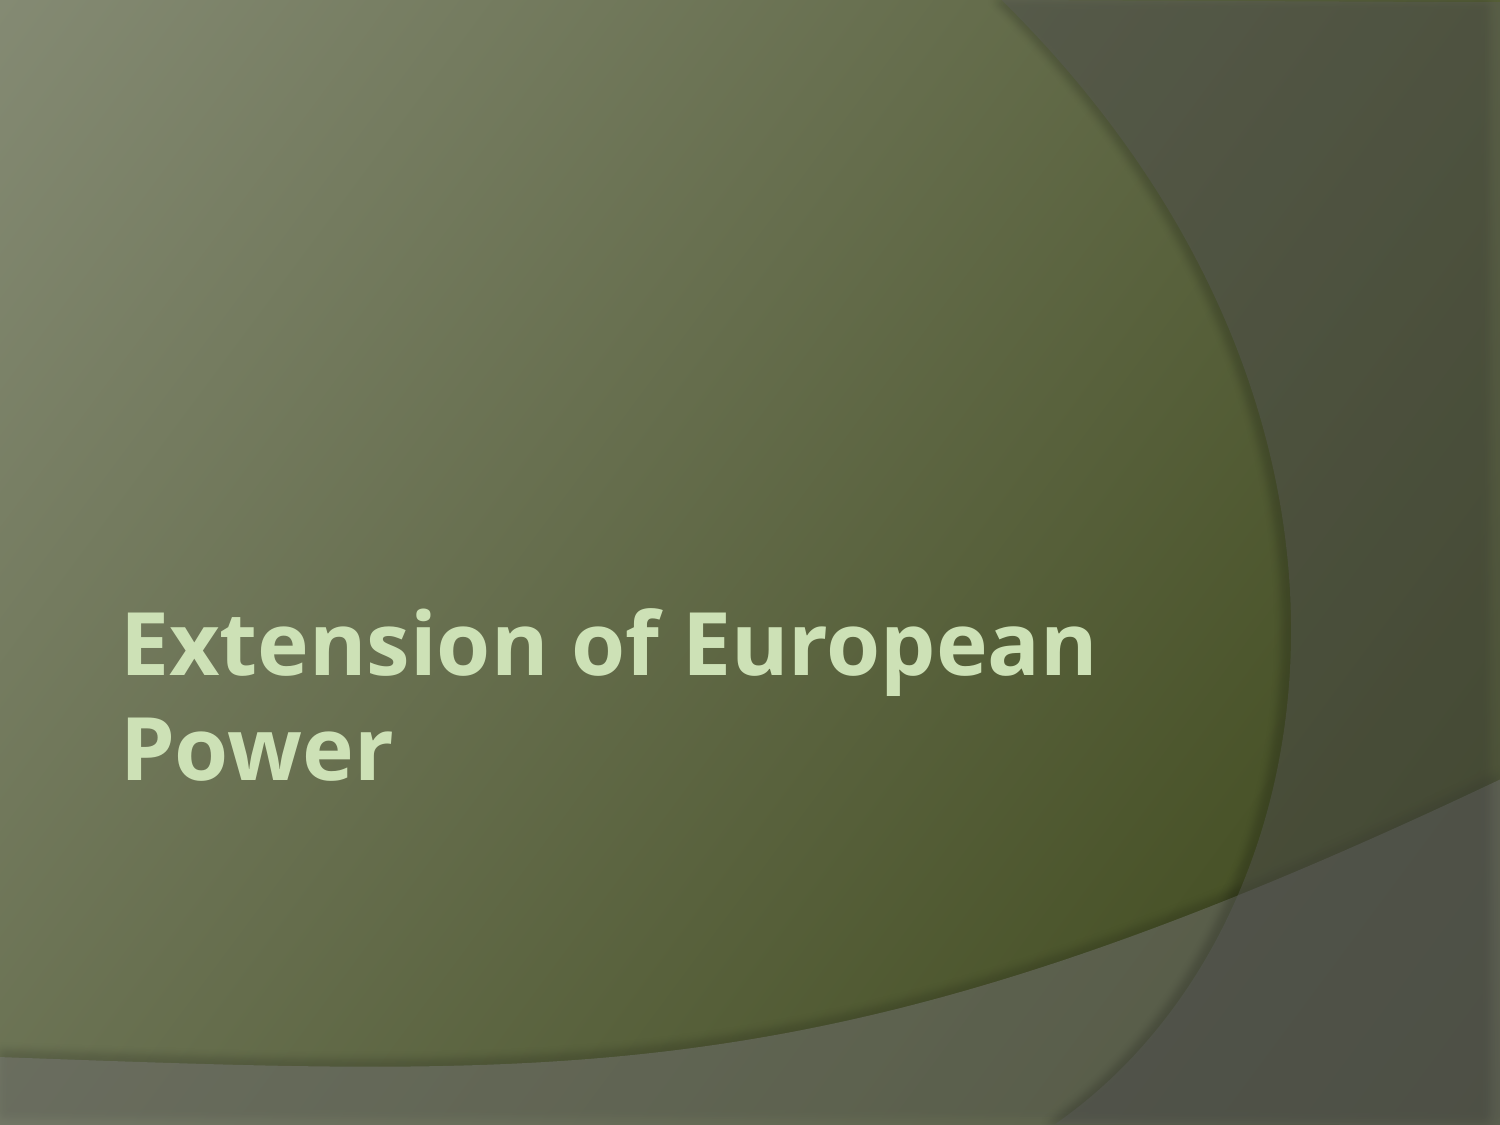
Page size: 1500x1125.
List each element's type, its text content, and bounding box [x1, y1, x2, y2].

title Extension of European Power [112, 587, 1200, 888]
